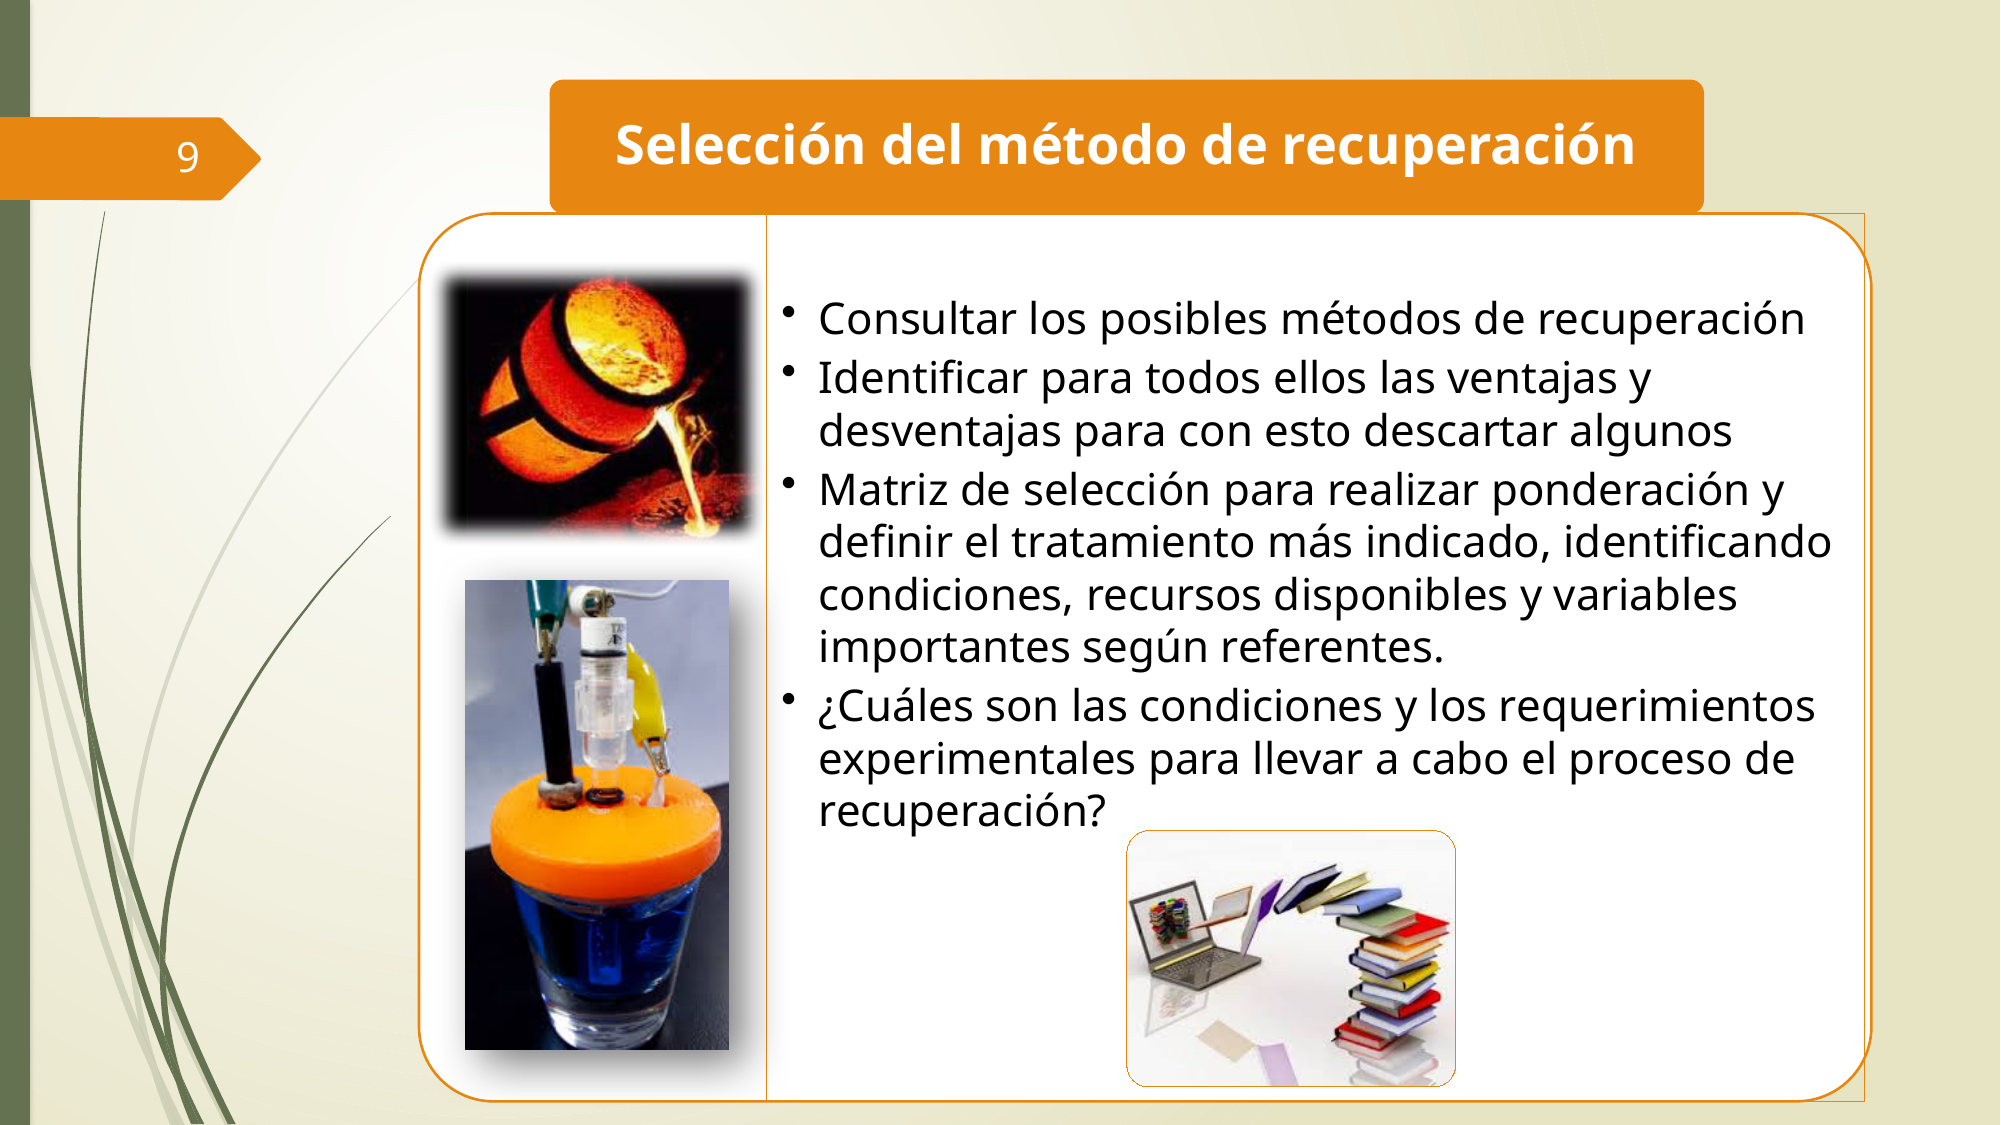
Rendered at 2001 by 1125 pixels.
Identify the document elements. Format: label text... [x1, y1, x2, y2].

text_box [418, 213, 1872, 1102]
picture [427, 259, 767, 548]
picture [465, 580, 729, 1050]
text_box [549, 79, 1705, 214]
slide_number 9 [87, 129, 216, 190]
picture [1126, 830, 1456, 1088]
